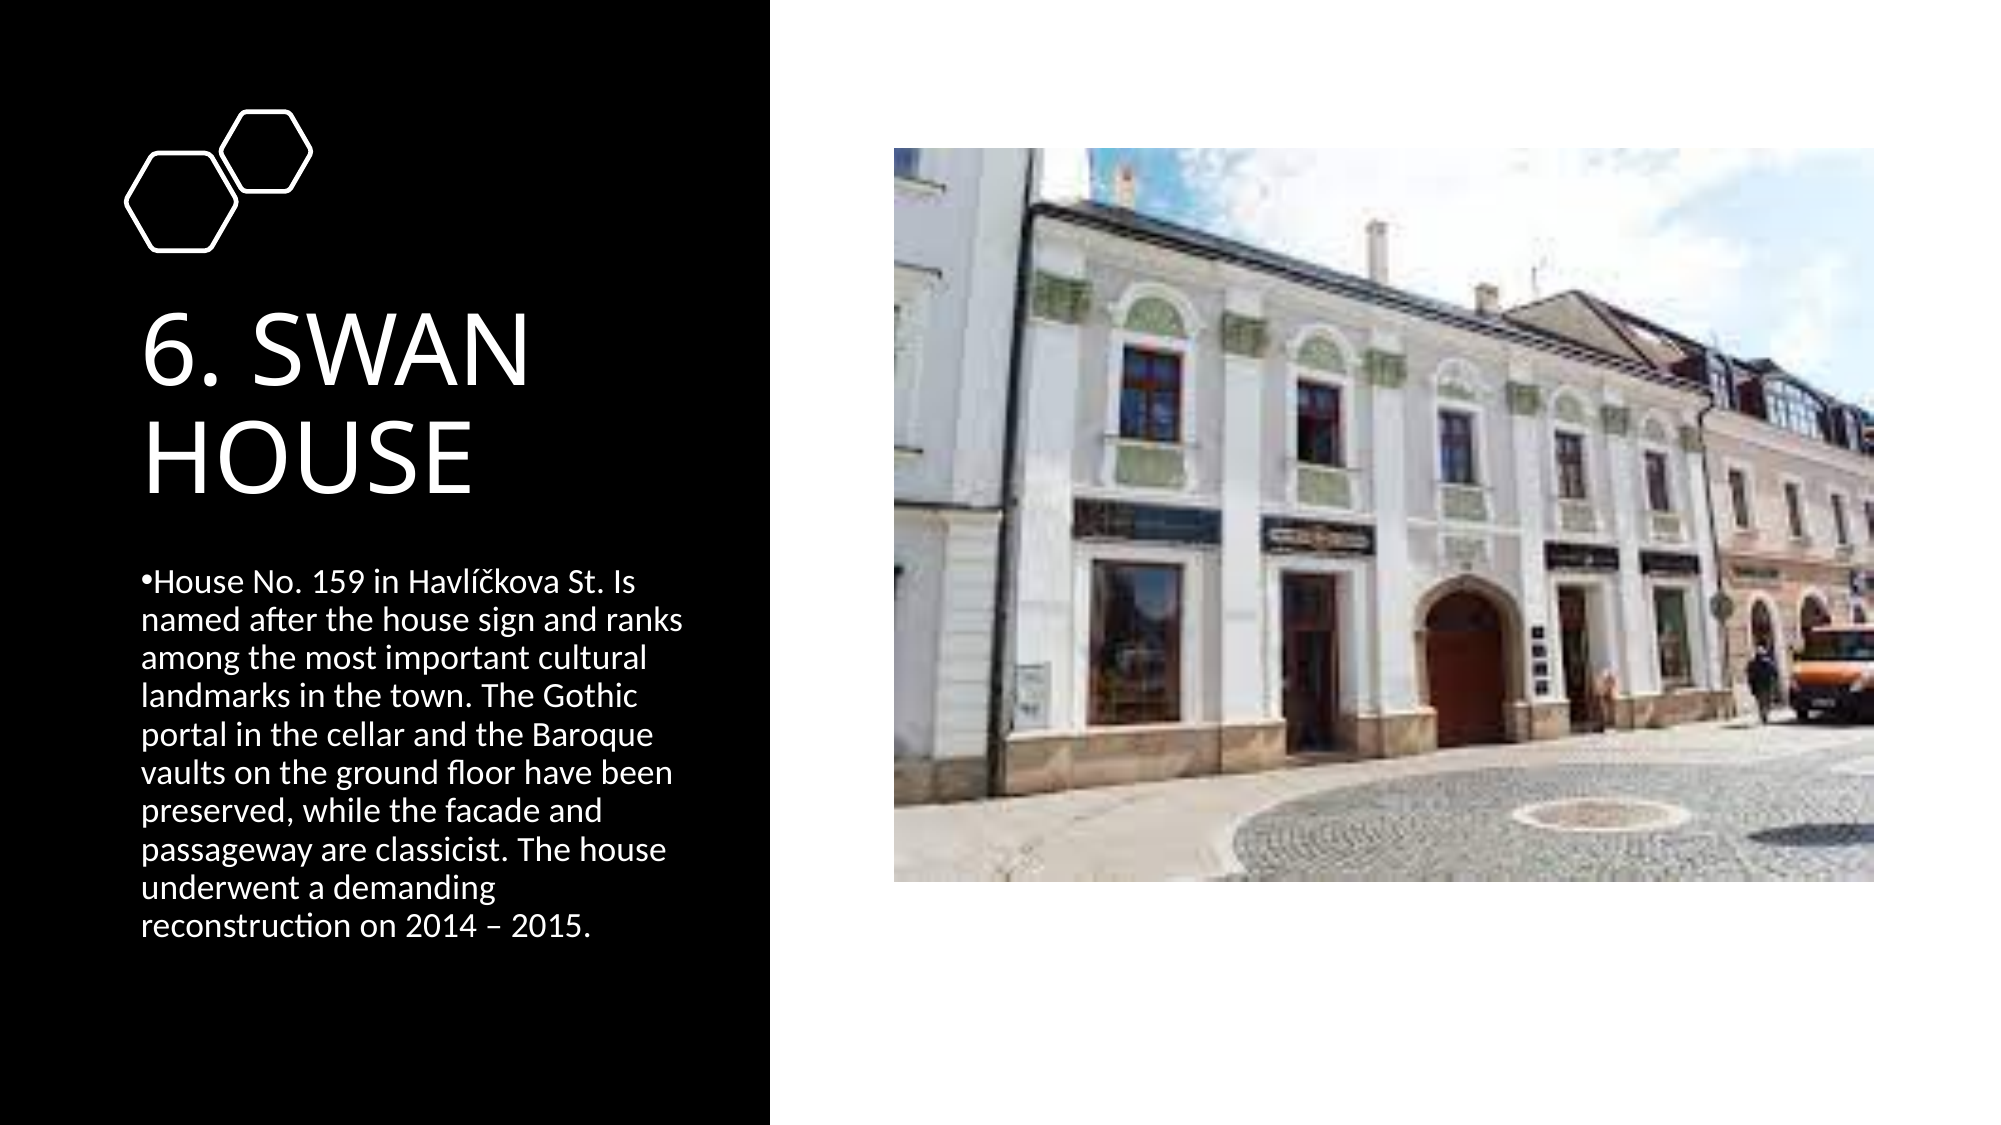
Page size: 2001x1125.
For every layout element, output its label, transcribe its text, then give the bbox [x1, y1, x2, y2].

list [894, 148, 1874, 882]
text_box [125, 111, 311, 251]
list House No. 159 in Havlíčkova St. Is named after the house sign and ranks among the most important cultural landmarks in the town. The Gothic portal in the cellar and the Baroque vaults on the ground floor have been preserved, while the facade and passageway are classicist. The house underwent a demanding reconstruction on 2014 – 2015. [125, 554, 714, 1014]
title 6. SWAN HOUSE [125, 292, 714, 533]
text_box [771, 0, 2000, 1125]
text_box [0, 0, 771, 1125]
